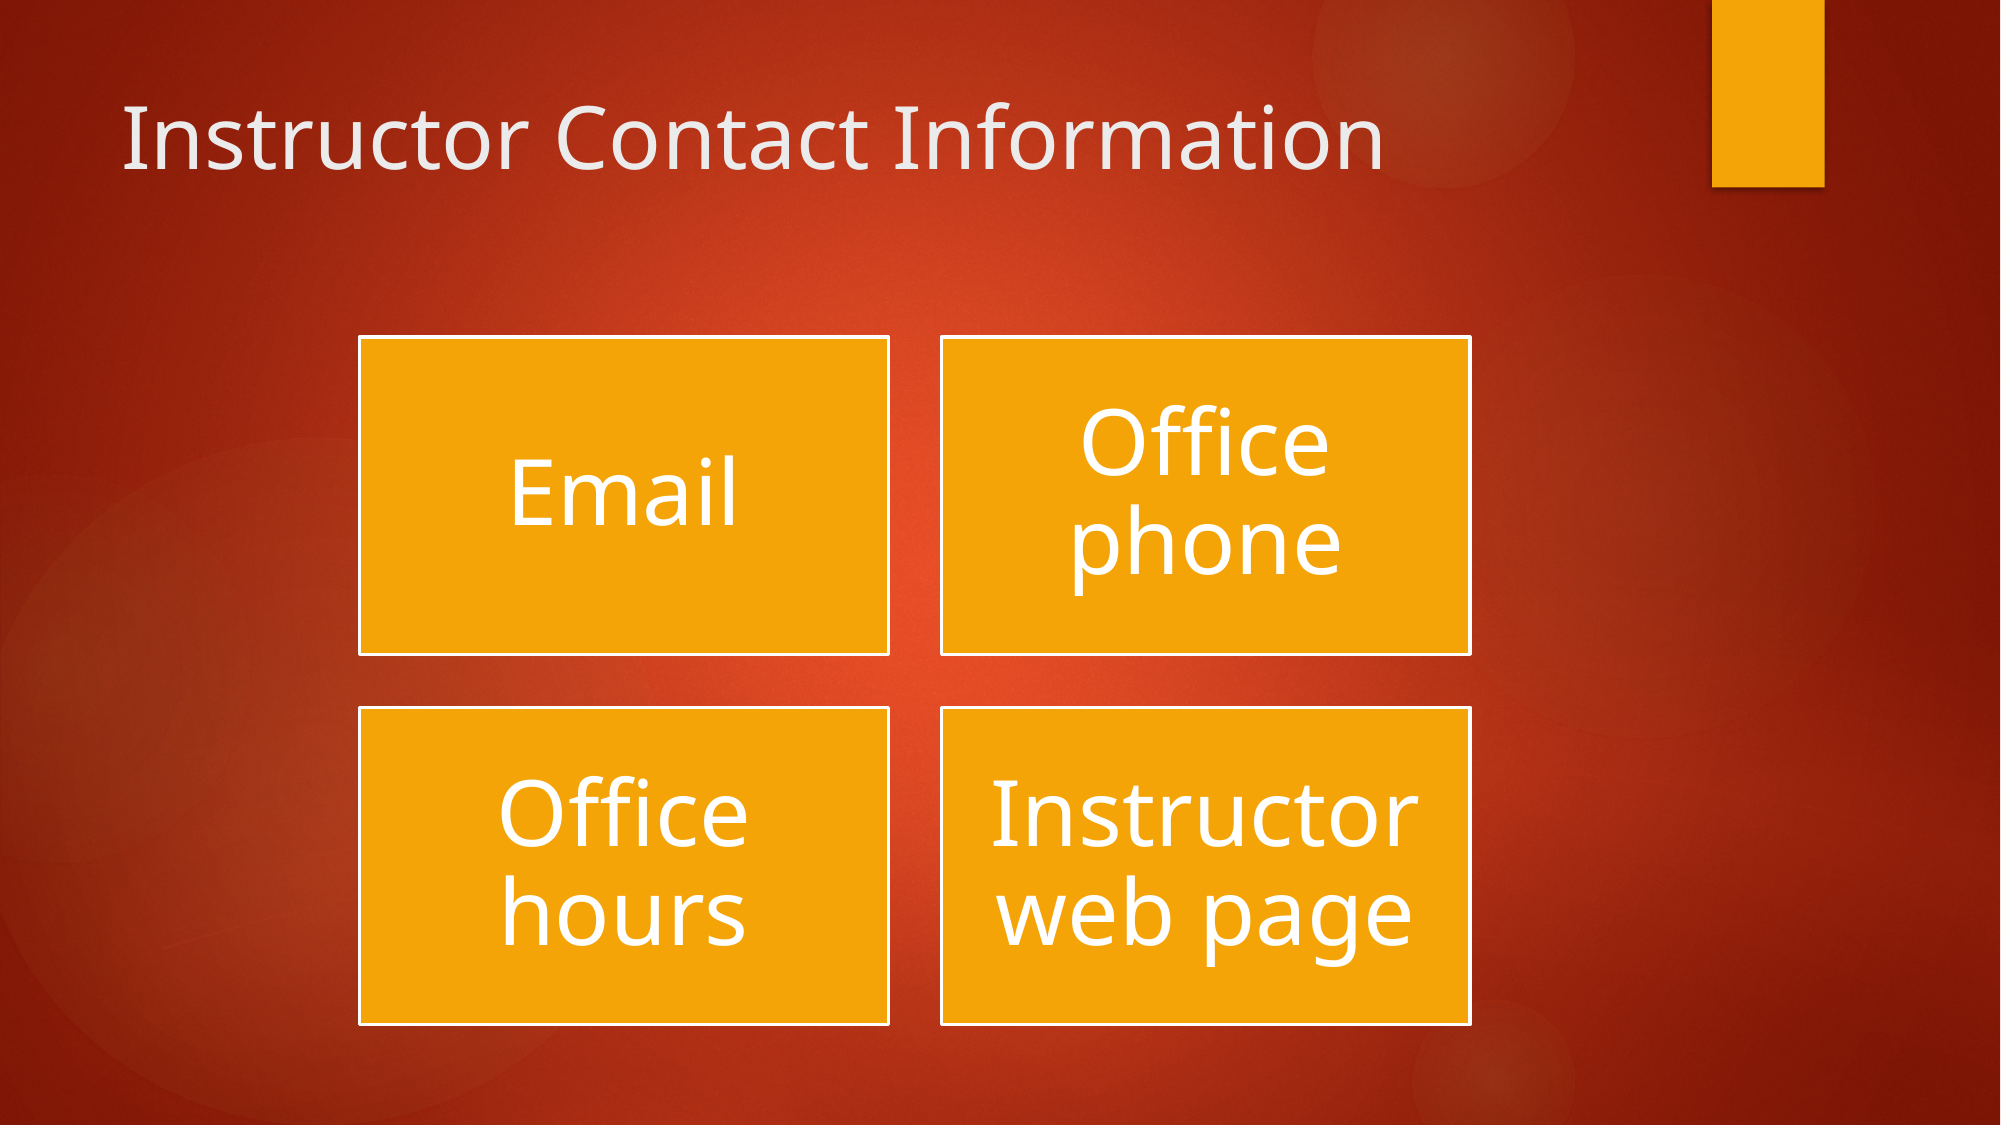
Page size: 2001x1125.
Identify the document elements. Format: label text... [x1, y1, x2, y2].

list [180, 336, 1649, 1026]
title Instructor Contact Information [106, 74, 1649, 304]
